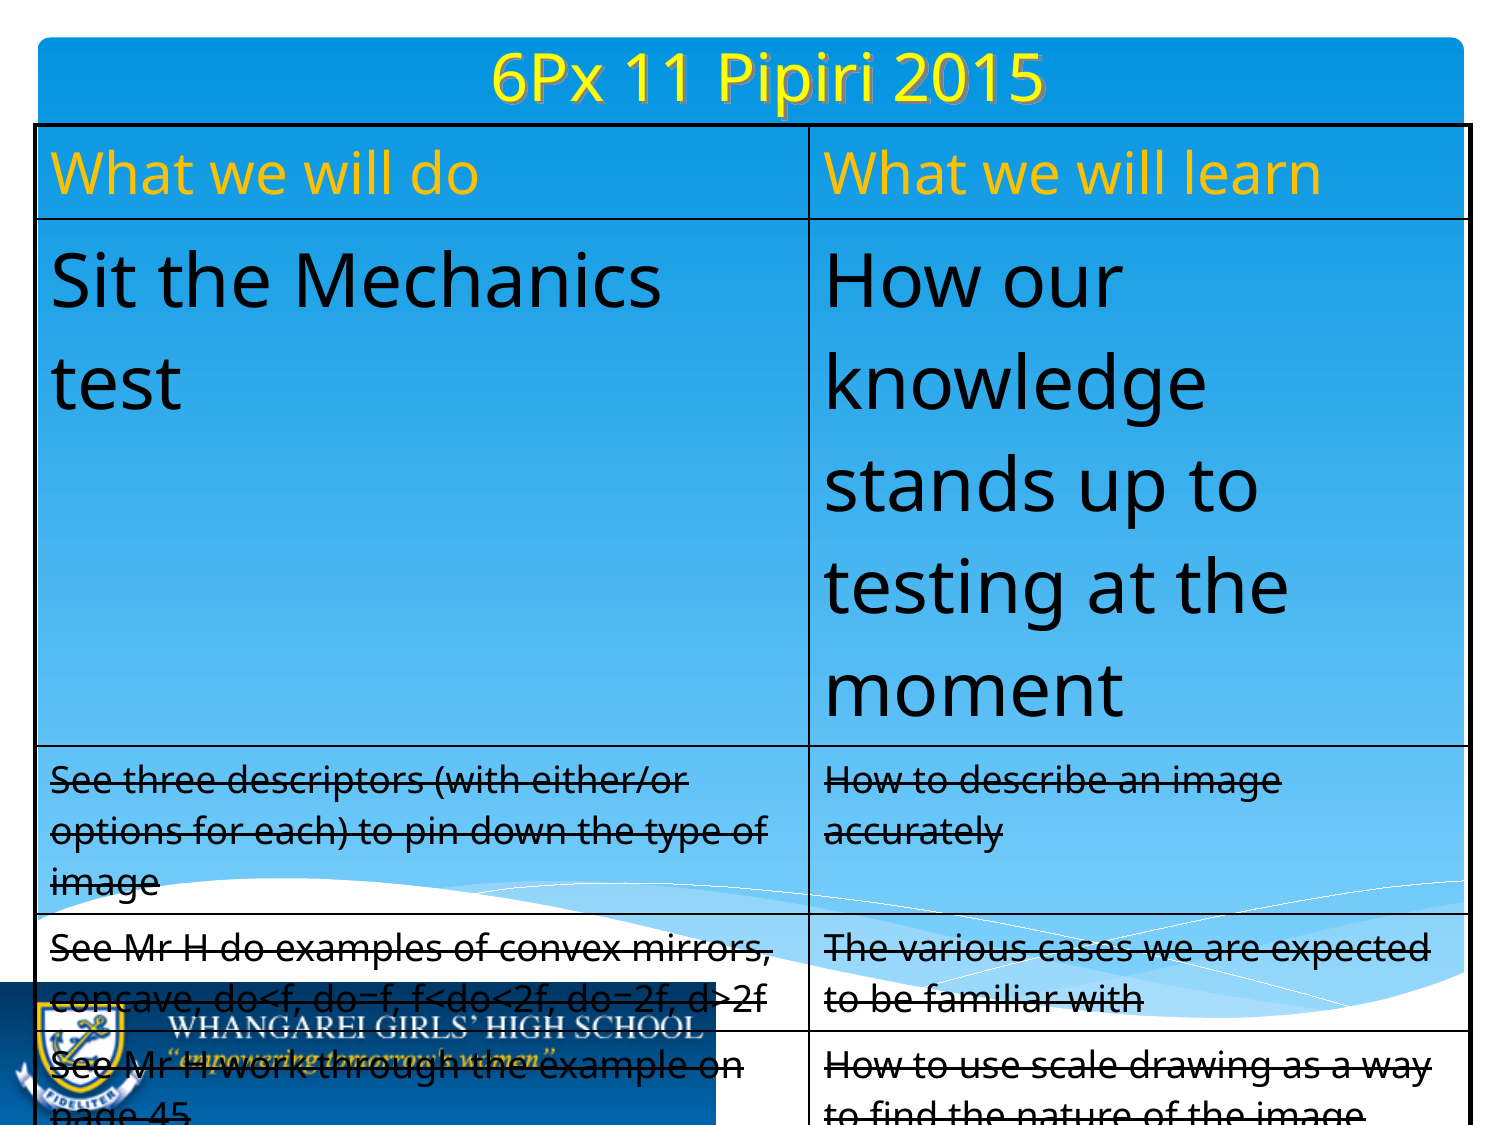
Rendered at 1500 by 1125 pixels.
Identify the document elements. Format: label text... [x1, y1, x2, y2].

table_cell See Mr H do examples of convex mirrors, concave, do<f, do=f, f<do<2f, do=2f, d>2f [37, 915, 808, 1030]
table_header What we will learn [810, 127, 1468, 218]
table_cell How our knowledge stands up to testing at the moment [810, 220, 1468, 745]
table_cell How to describe an image accurately [810, 747, 1468, 913]
table_cell See Mr H work through the example on page 45 [721, 1032, 808, 1125]
table_cell How to use scale drawing as a way to find the nature of the image [810, 1032, 1468, 1125]
table_header What we will do [37, 127, 808, 218]
table_cell See three descriptors (with either/or options for each) to pin down the type of image [37, 747, 808, 913]
text_box 6Px 11 Pipiri 2015 [162, 24, 1375, 123]
picture [0, 982, 716, 1125]
table_cell The various cases we are expected to be familiar with [810, 915, 1468, 1030]
table_cell Sit the Mechanics test [37, 220, 808, 745]
